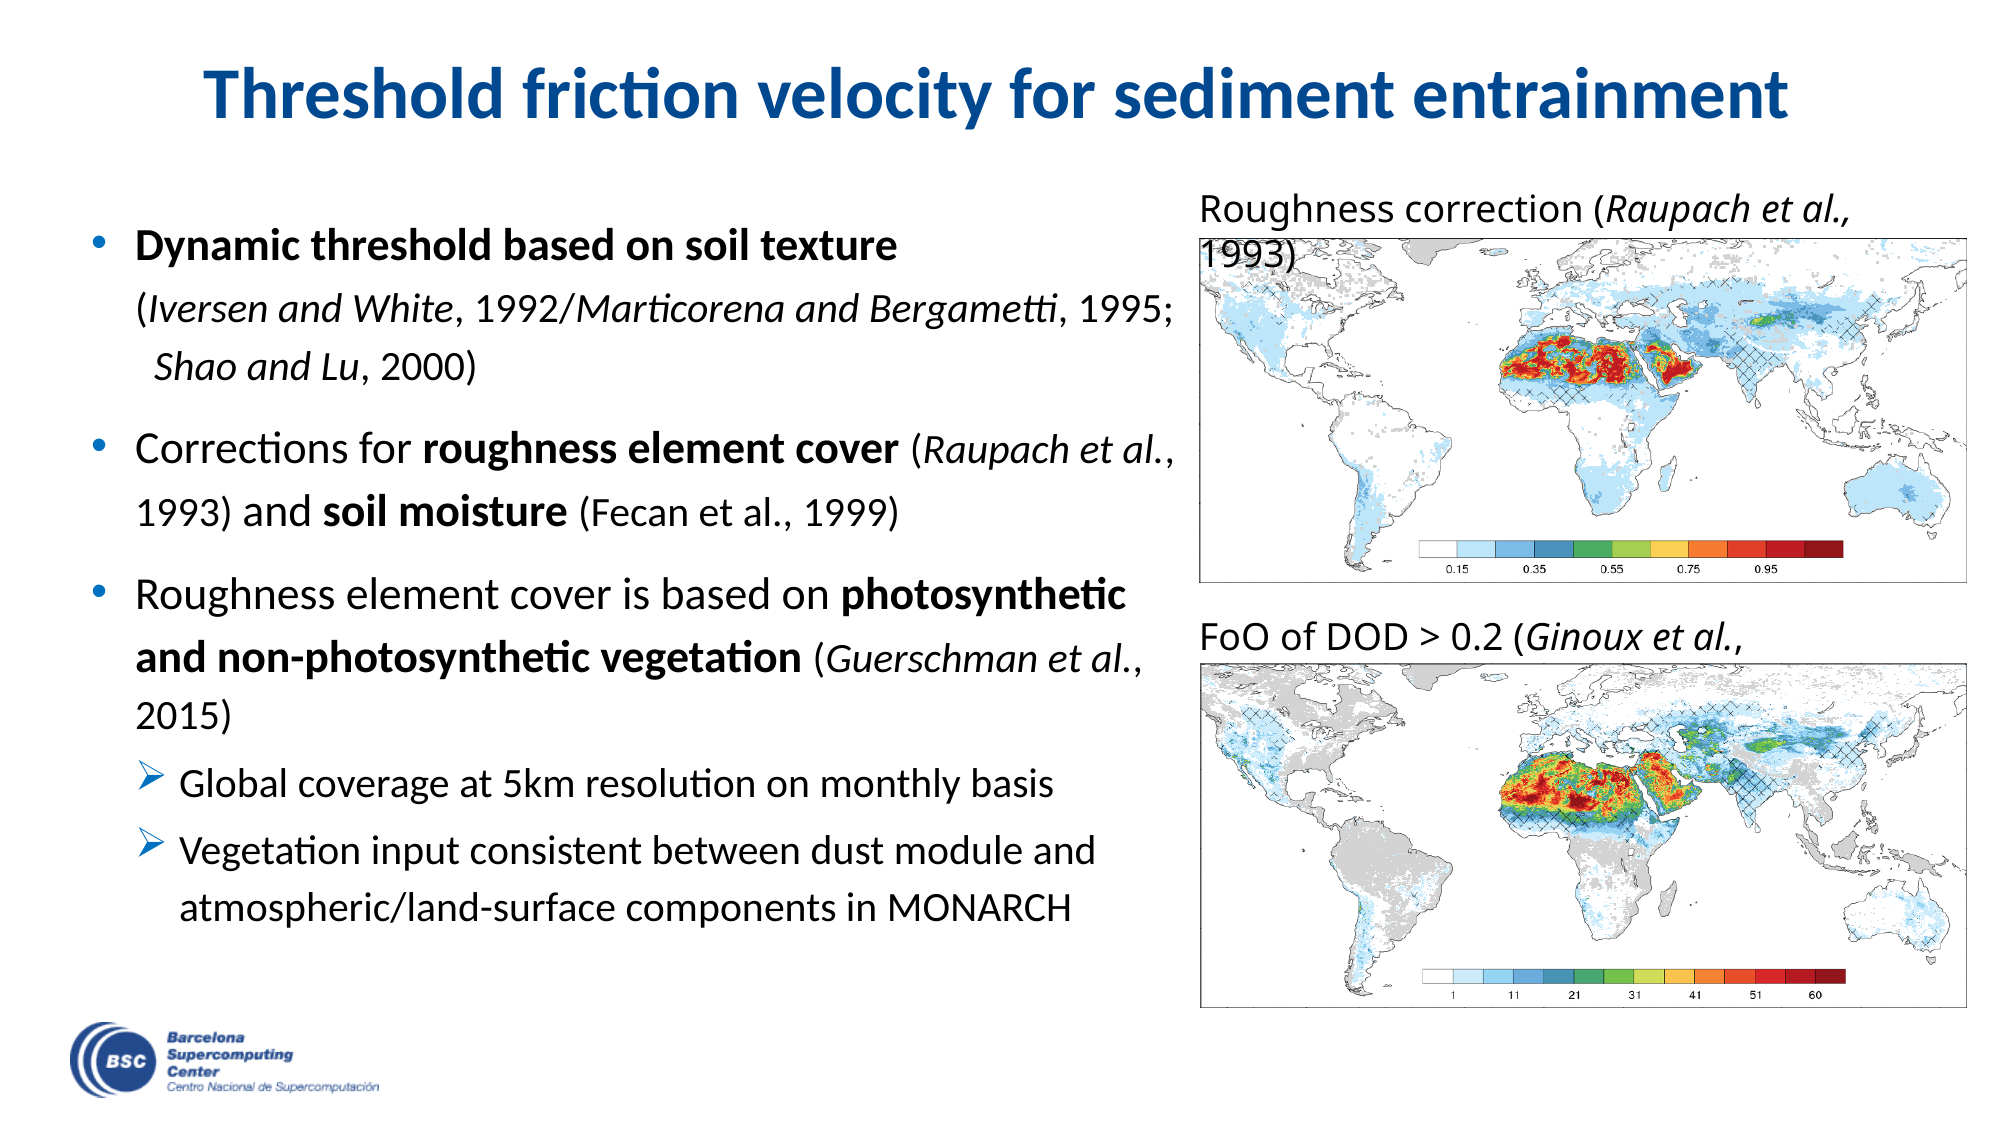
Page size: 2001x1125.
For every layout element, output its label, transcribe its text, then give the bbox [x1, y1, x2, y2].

picture [70, 1022, 379, 1098]
picture [1200, 663, 1967, 1008]
list Dynamic threshold based on soil texture (Iversen and White, 1992/Marticorena and Bergametti, 1995; Shao and Lu, 2000) Corrections for roughness element cover (Raupach et al., 1993) and soil moisture (Fecan et al., 1999) Roughness element cover is based on photosynthetic and non-photosynthetic vegetation (Guerschman et al., 2015) Global coverage at 5km resolution on monthly basis Vegetation input consistent between dust module and atmospheric/land-surface components in MONARCH [76, 199, 1215, 1005]
picture [1199, 238, 1967, 583]
text_box Roughness correction (Raupach et al., 1993) [1184, 177, 1893, 283]
text_box FoO of DOD > 0.2 (Ginoux et al., 2012) [1184, 605, 1816, 711]
title Threshold friction velocity for sediment entrainment [76, 26, 1920, 164]
